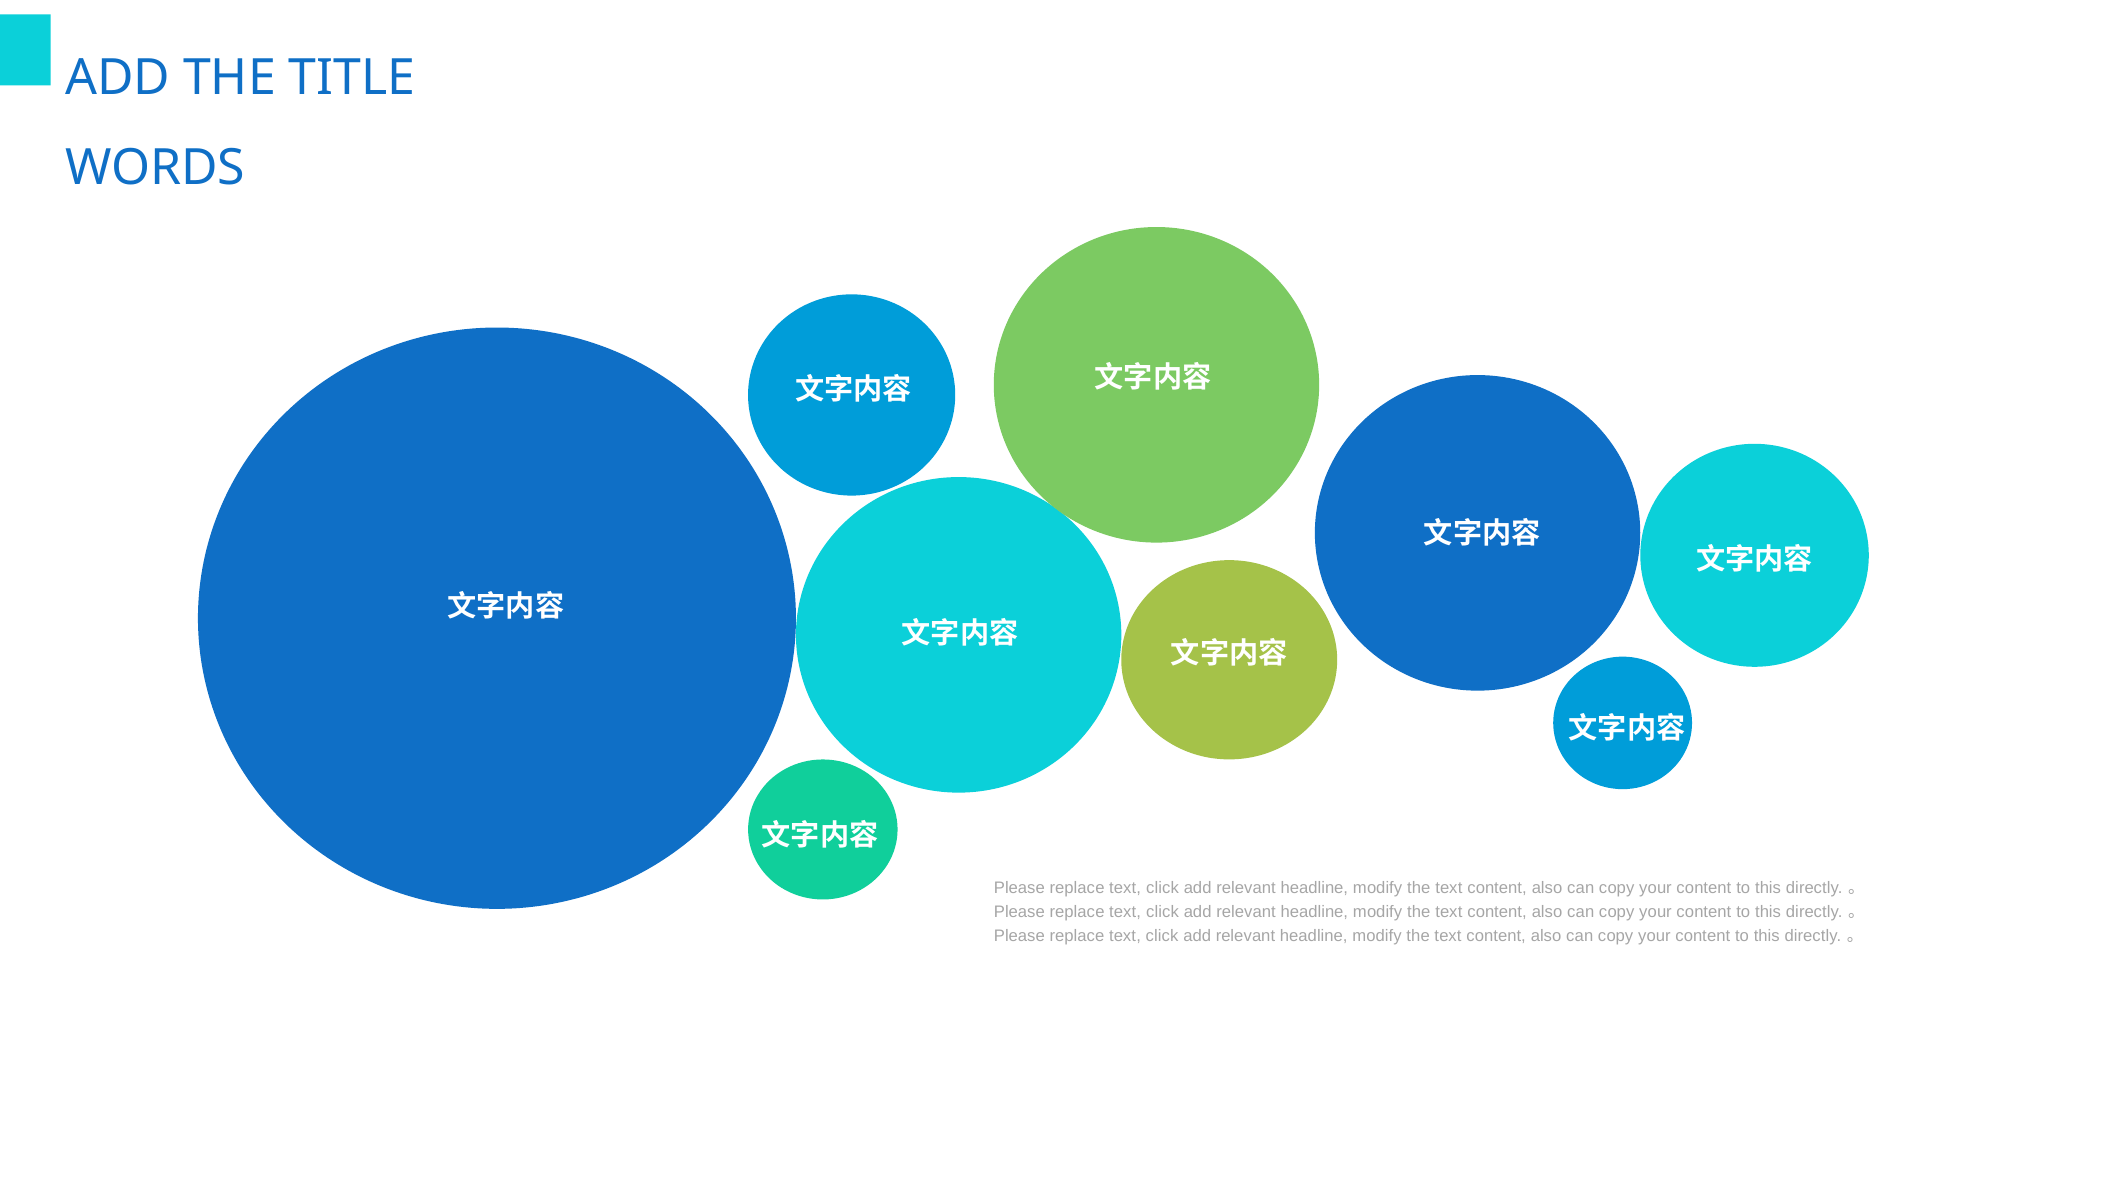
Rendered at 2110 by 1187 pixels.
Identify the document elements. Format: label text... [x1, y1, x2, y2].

text_box ADD THE TITLE WORDS [50, 7, 583, 202]
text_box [431, 343, 1829, 856]
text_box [197, 227, 1869, 909]
text_box Please replace text, click add relevant headline, modify the text content, also can copy your content to this directly.。Please replace text, click add relevant headline, modify the text content, also can copy your content to this directly.。Please replace text, click add relevant headline, modify the text content, also can copy your content to this directly.。 [993, 909, 1869, 945]
